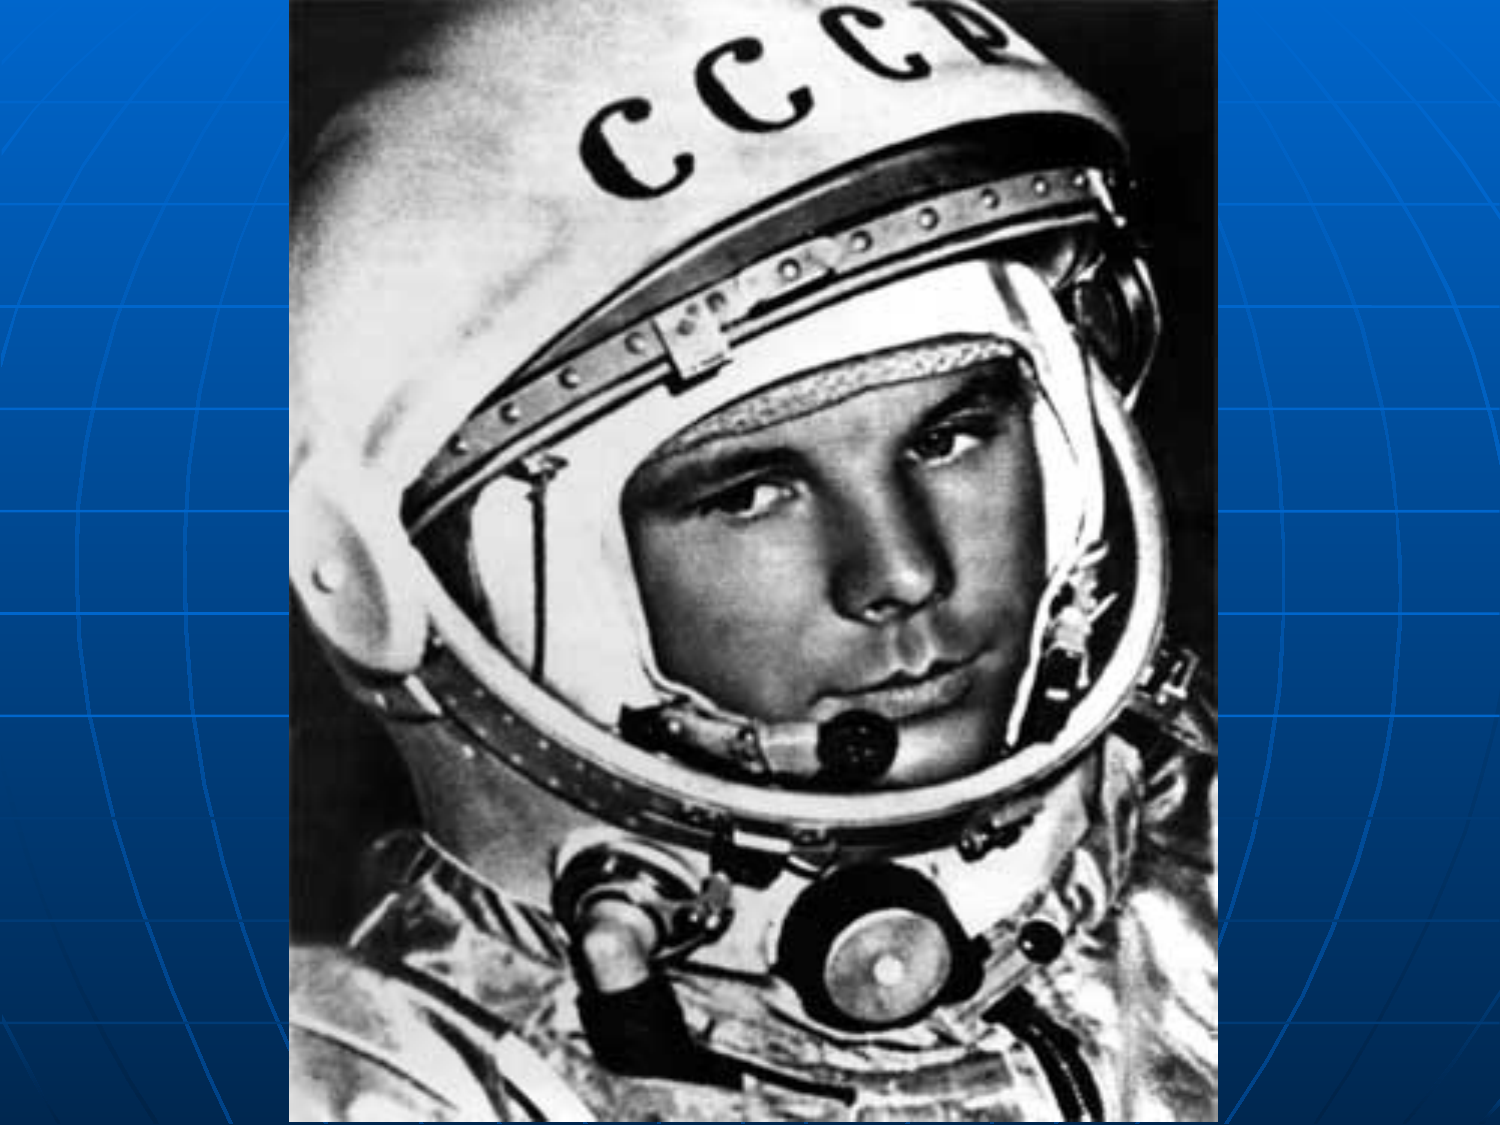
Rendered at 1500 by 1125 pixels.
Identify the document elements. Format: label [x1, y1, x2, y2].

picture [288, 0, 1218, 1123]
